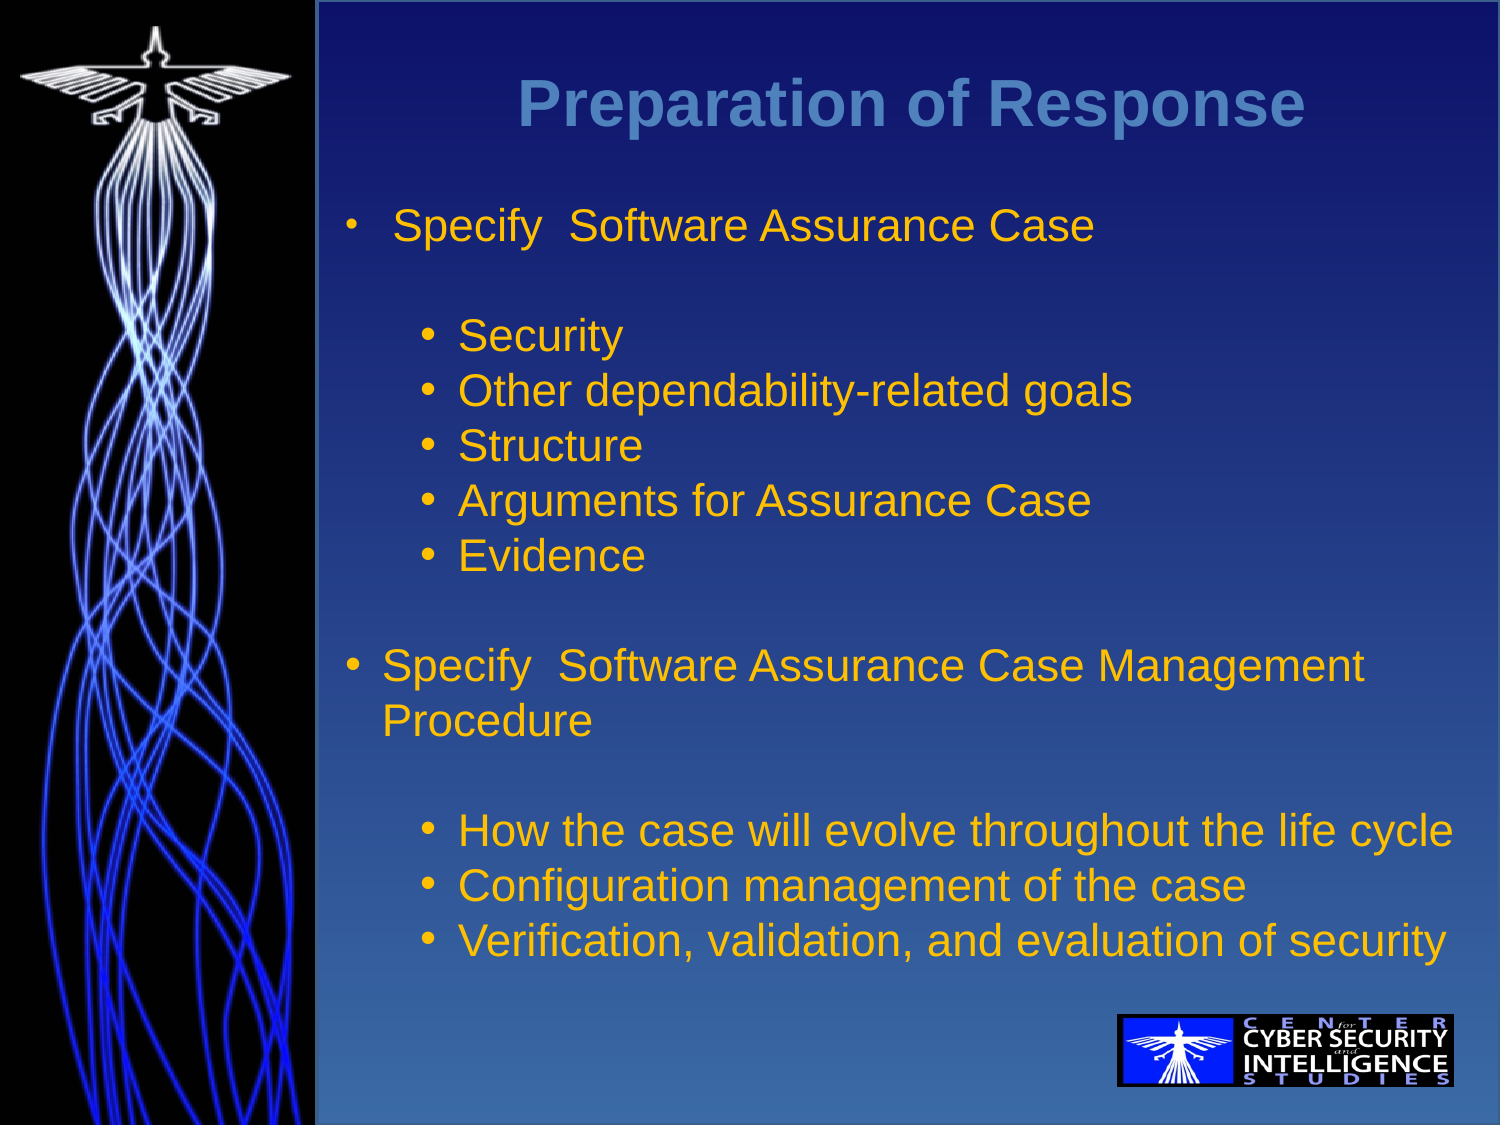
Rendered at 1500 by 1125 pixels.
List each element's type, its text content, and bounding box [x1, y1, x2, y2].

text_box Specify Software Assurance Case Security Other dependability-related goals Structure Arguments for Assurance Case Evidence Specify Software Assurance Case Management Procedure How the case will evolve throughout the life cycle Configuration management of the case Verification, validation, and evaluation of security [328, 187, 1500, 900]
picture [1117, 1013, 1455, 1087]
title Preparation of Response [362, 50, 1463, 150]
picture [0, 0, 316, 1125]
text_box [317, 0, 1500, 1125]
